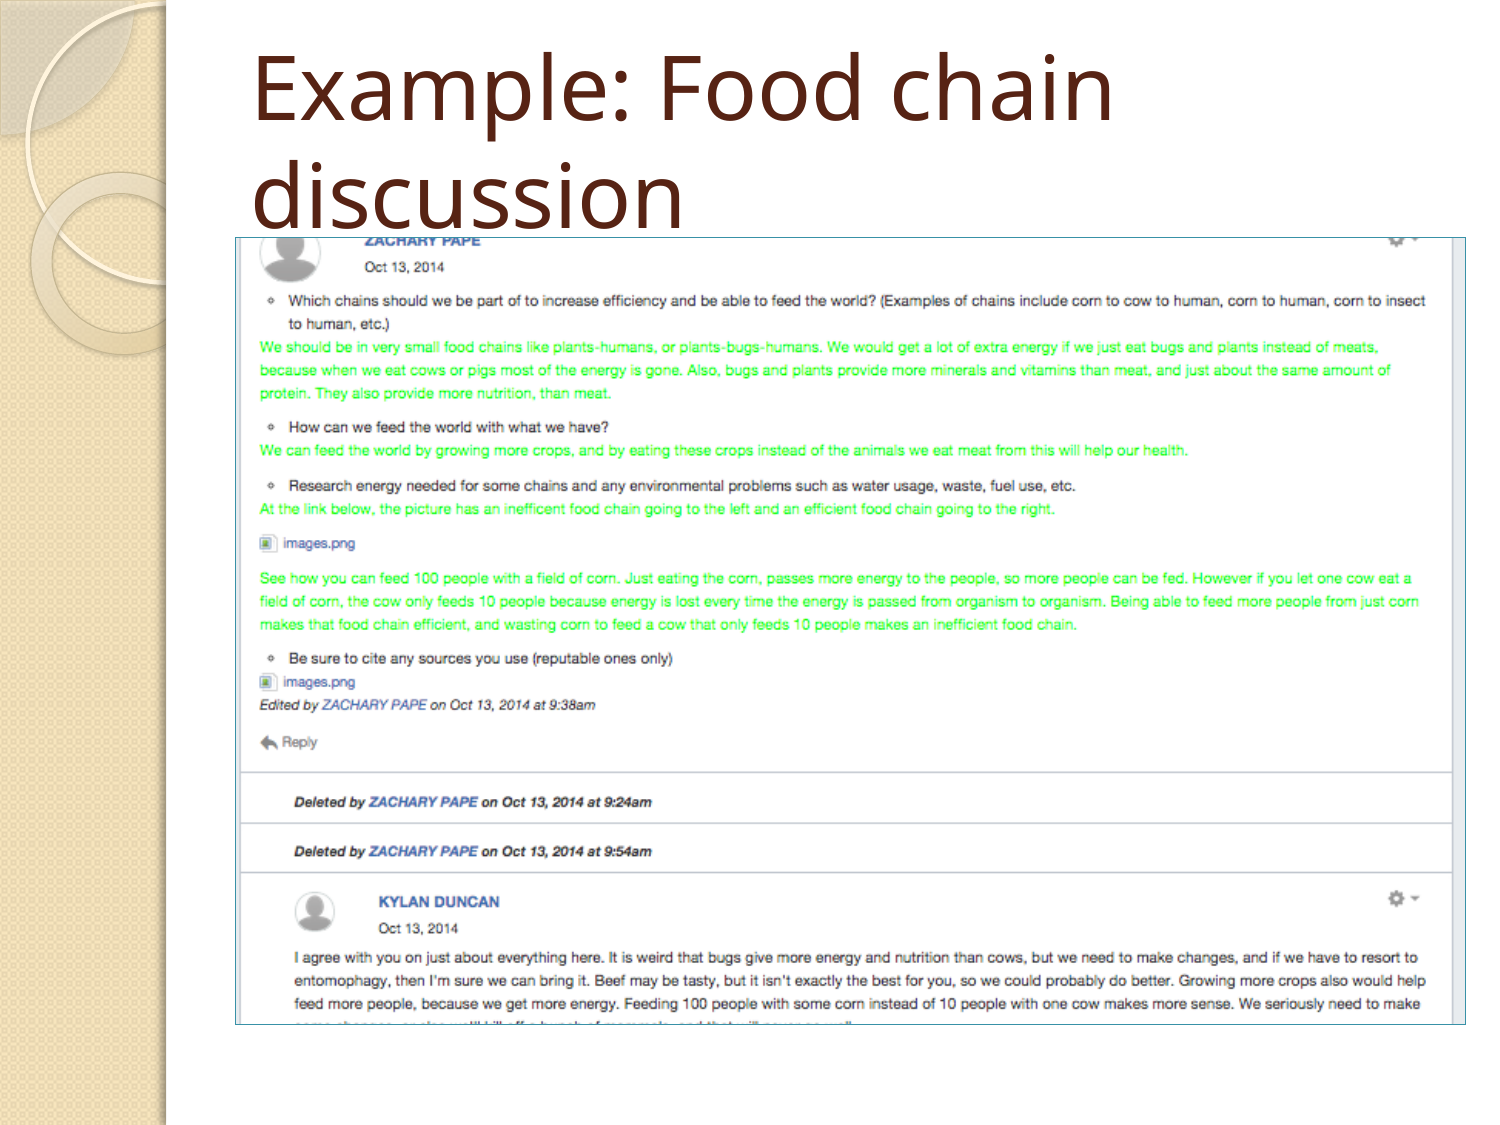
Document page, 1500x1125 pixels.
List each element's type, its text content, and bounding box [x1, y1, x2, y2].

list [235, 237, 1466, 1026]
title Example: Food chain discussion [235, 45, 1466, 233]
